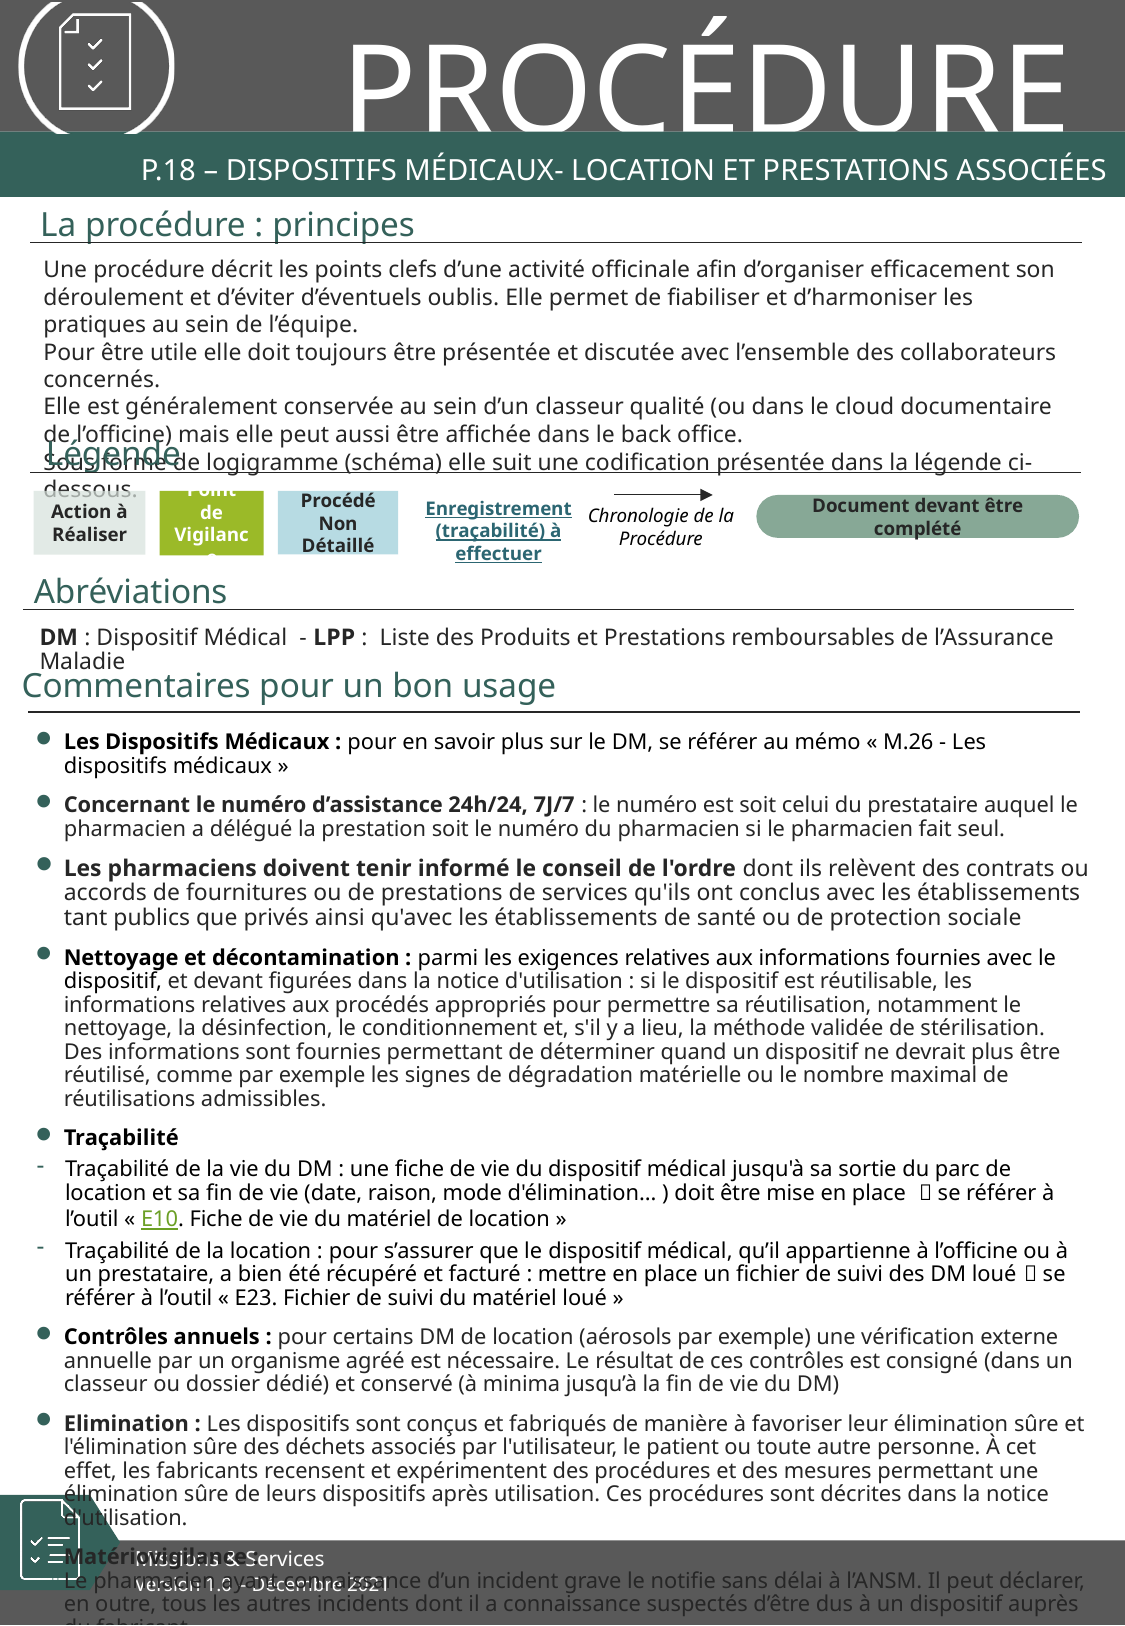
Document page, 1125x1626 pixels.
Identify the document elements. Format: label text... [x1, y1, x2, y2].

text_box Chronologie de la Procédure [603, 496, 759, 557]
picture [18, 2, 175, 134]
text_box Enregistrement (traçabilité) à effectuer [394, 488, 603, 571]
text_box Point de Vigilance [159, 490, 264, 556]
text_box DM : Dispositif Médical - LPP : Liste des Produits et Prestations remboursables de l’Assurance Maladie [24, 618, 1074, 683]
picture [20, 1499, 80, 1580]
title P.18 – Dispositifs médicaux- location et prestations associées [33, 142, 1123, 199]
picture [53, 1570, 57, 1580]
text_box Les Dispositifs Médicaux : pour en savoir plus sur le DM, se référer au mémo « M.26 - Les dispositifs médicaux » Concernant le numéro d’assistance 24h/24, 7J/7 : le numéro est soit celui du prestataire auquel le pharmacien a délégué la prestation soit le numéro du pharmacien si le pharmacien fait seul. Les pharmaciens doivent tenir informé le conseil de l'ordre dont ils relèvent des contrats ou accords de fournitures ou de prestations de services qu'ils ont conclus avec les établissements tant publics que privés ainsi qu'avec les établissements de santé ou de protection sociale Nettoyage et décontamination : parmi les exigences relatives aux informations fournies avec le dispositif, et devant figurées dans la notice d'utilisation : si le dispositif est réutilisable, les informations relatives aux procédés appropriés pour permettre sa réutilisation, notamment le nettoyage, la désinfection, le conditionnement et, s'il y a lieu, la méthode validée de stérilisation. Des informations sont fournies permettant de déterminer quand un dispositif ne devrait plus être réutilisé, comme par exemple les signes de dégradation matérielle ou le nombre maximal de réutilisations admissibles. Traçabilité Traçabilité de la vie du DM : une fiche de vie du dispositif médical jusqu'à sa sortie du parc de location et sa fin de vie (date, raison, mode d'élimination... ) doit être mise en place  se référer à l’outil « E10. Fiche de vie du matériel de location » Traçabilité de la location : pour s’assurer que le dispositif médical, qu’il appartienne à l’officine ou à un prestataire, a bien été récupéré et facturé : mettre en place un fichier de suivi des DM loué  se référer à l’outil « E23. Fichier de suivi du matériel loué » Contrôles annuels : pour certains DM de location (aérosols par exemple) une vérification externe annuelle par un organisme agréé est nécessaire. Le résultat de ces contrôles est consigné (dans un classeur ou dossier dédié) et conservé (à minima jusqu’à la fin de vie du DM) Elimination : Les dispositifs sont conçus et fabriqués de manière à favoriser leur élimination sûre et l'élimination sûre des déchets associés par l'utilisateur, le patient ou toute autre personne. À cet effet, les fabricants recensent et expérimentent des procédures et des mesures permettant une élimination sûre de leurs dispositifs après utilisation. Ces procédures sont décrites dans la notice d'utilisation. Matériovigilance : Le pharmacien ayant connaissance d’un incident grave le notifie sans délai à l’ANSM. Il peut déclarer, en outre, tous les autres incidents dont il a connaissance suspectés d’être dus à un dispositif auprès du fabricant La déclaration se fait sur le site de l’ANSM : Déclarer un effet indésirable concernant un dispositif médical. [20, 723, 1105, 1453]
text_box Document devant être complété [755, 493, 1081, 539]
text_box La procédure : principes [25, 196, 431, 251]
text_box Commentaires pour un bon usage [6, 656, 572, 712]
text_box Action à Réaliser [33, 490, 146, 555]
text_box Légende [31, 424, 196, 471]
text_box Abréviations [19, 562, 243, 618]
text_box Une procédure décrit les points clefs d’une activité officinale afin d’organiser efficacement son déroulement et d’éviter d’éventuels oublis. Elle permet de fiabiliser et d’harmoniser les pratiques au sein de l’équipe. Pour être utile elle doit toujours être présentée et discutée avec l’ensemble des collaborateurs concernés. Elle est généralement conservée au sein d’un classeur qualité (ou dans le cloud documentaire de l’officine) mais elle peut aussi être affichée dans le back office. Sous forme de logigramme (schéma) elle suit une codification présentée dans la légende ci-dessous. [28, 247, 1095, 510]
text_box Légende [31, 473, 196, 480]
text_box Procédé Non Détaillé [277, 490, 394, 555]
